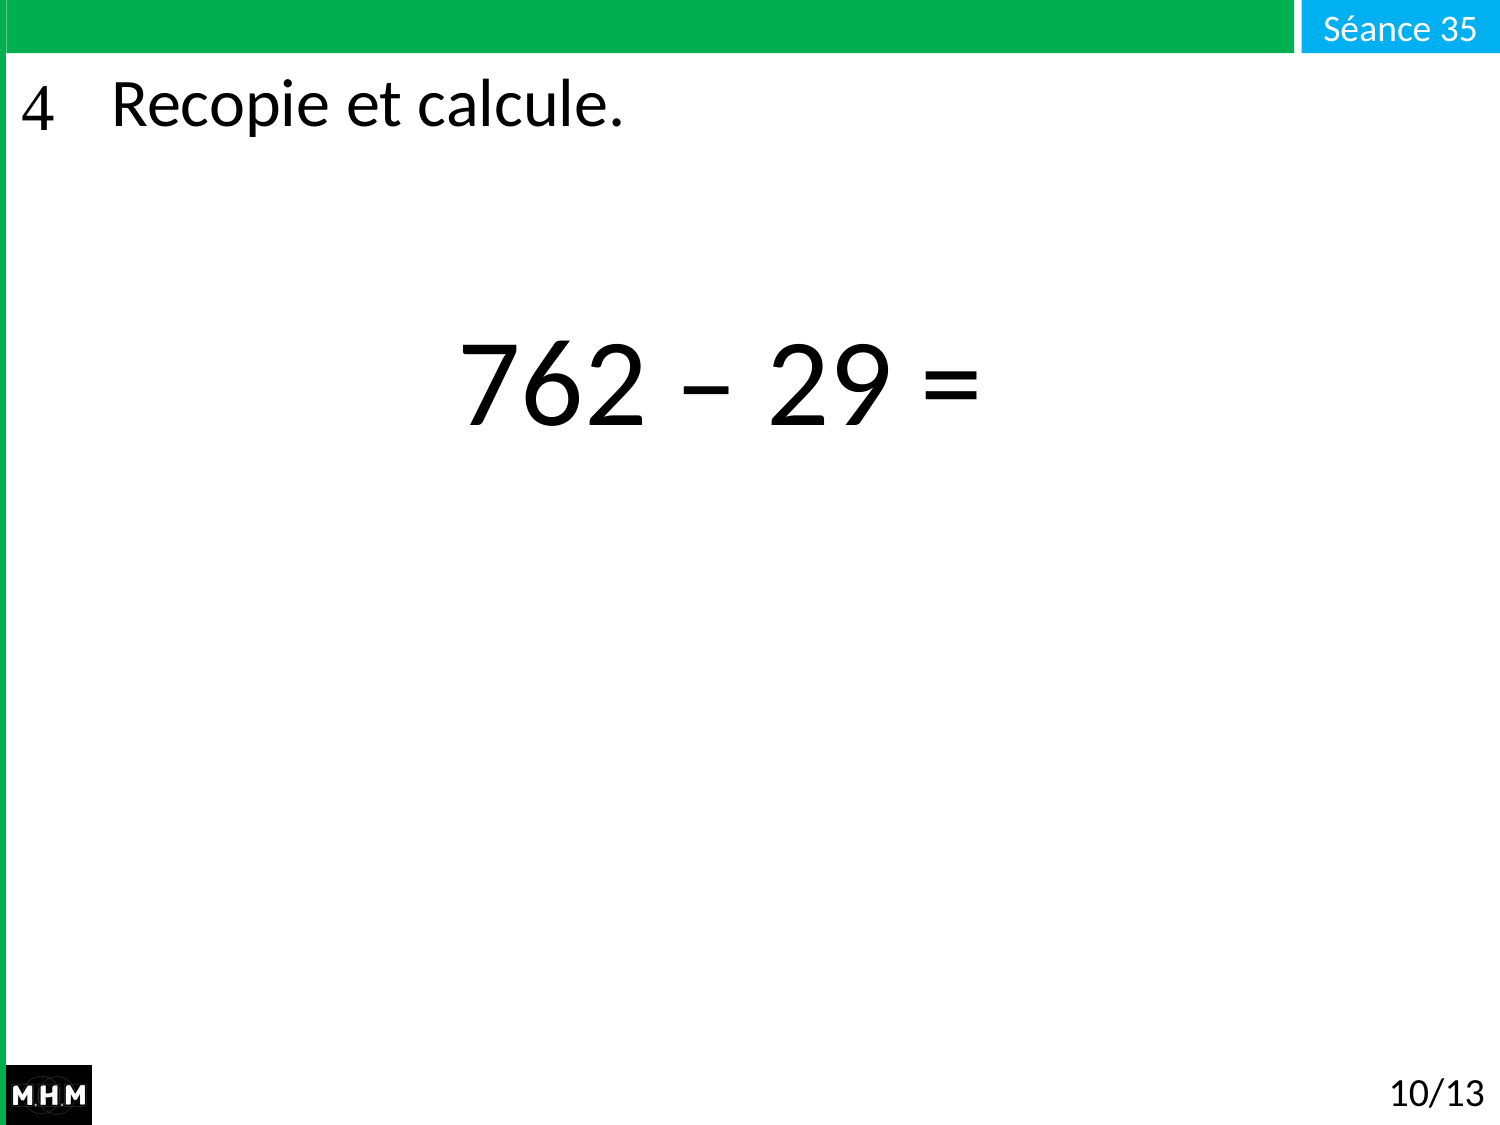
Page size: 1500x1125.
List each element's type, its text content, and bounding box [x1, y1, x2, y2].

list 10/13 [1373, 1064, 1500, 1125]
title Recopie et calcule. [96, 60, 1391, 150]
text_box 762 – 29 = [442, 292, 1243, 458]
picture [6, 1065, 92, 1125]
